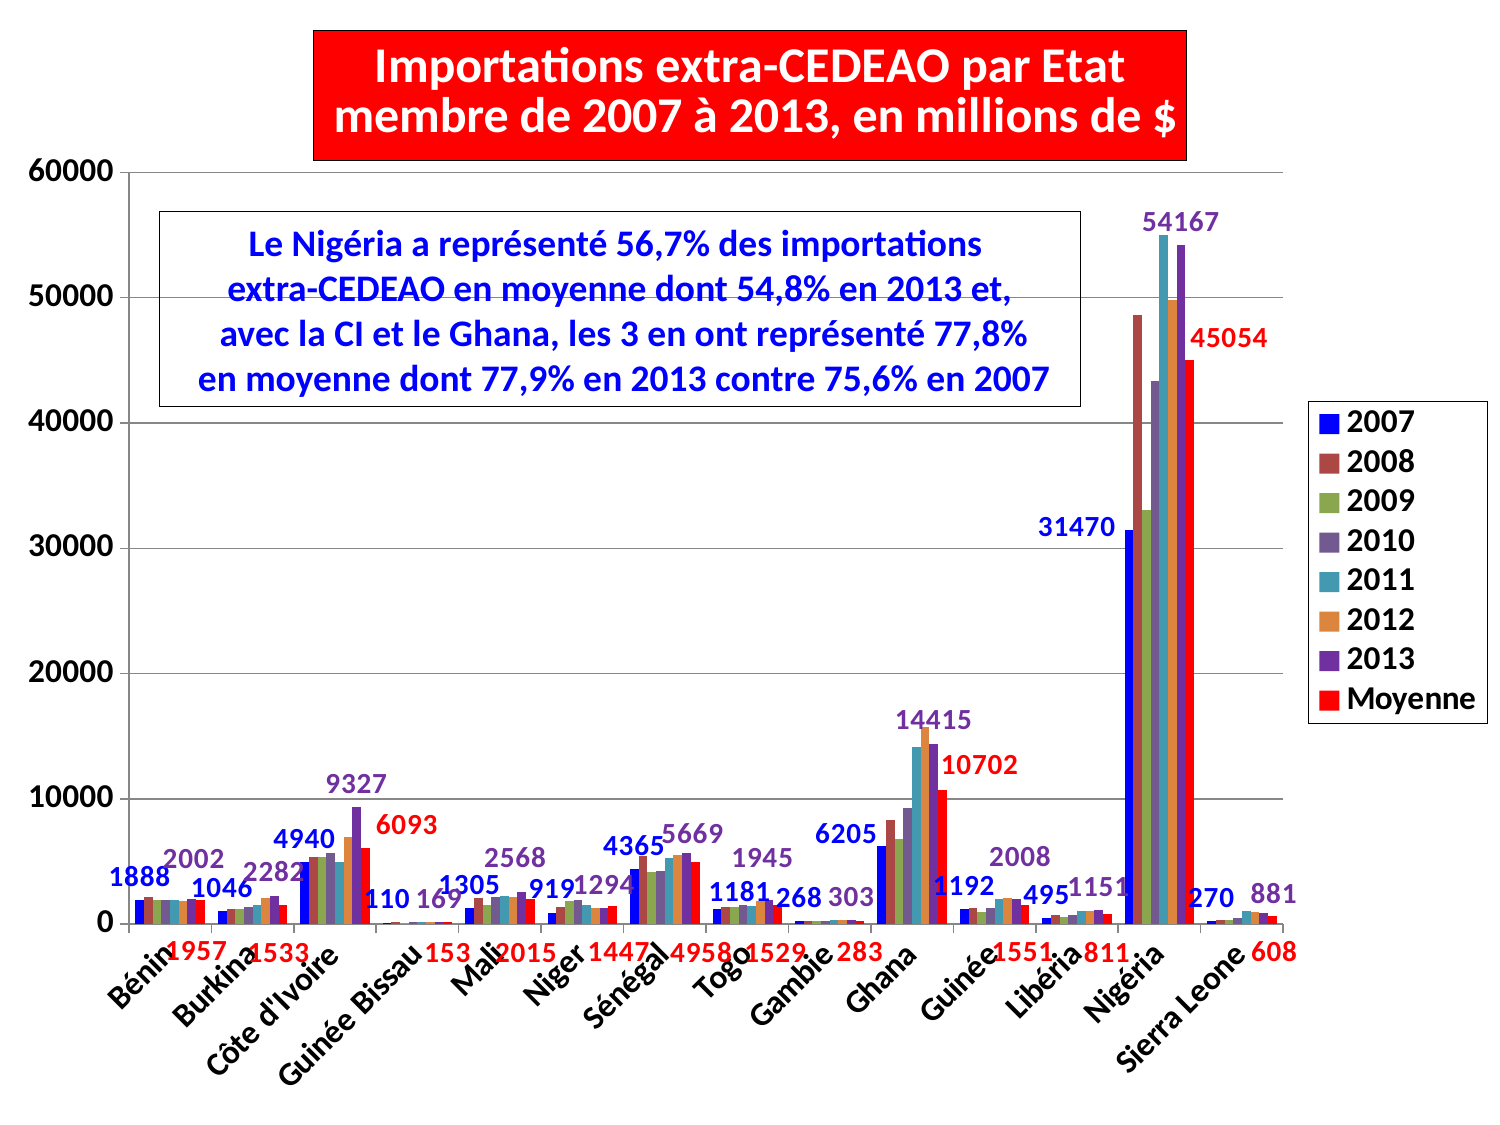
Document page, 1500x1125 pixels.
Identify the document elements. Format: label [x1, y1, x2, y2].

chart [0, 0, 1500, 1125]
